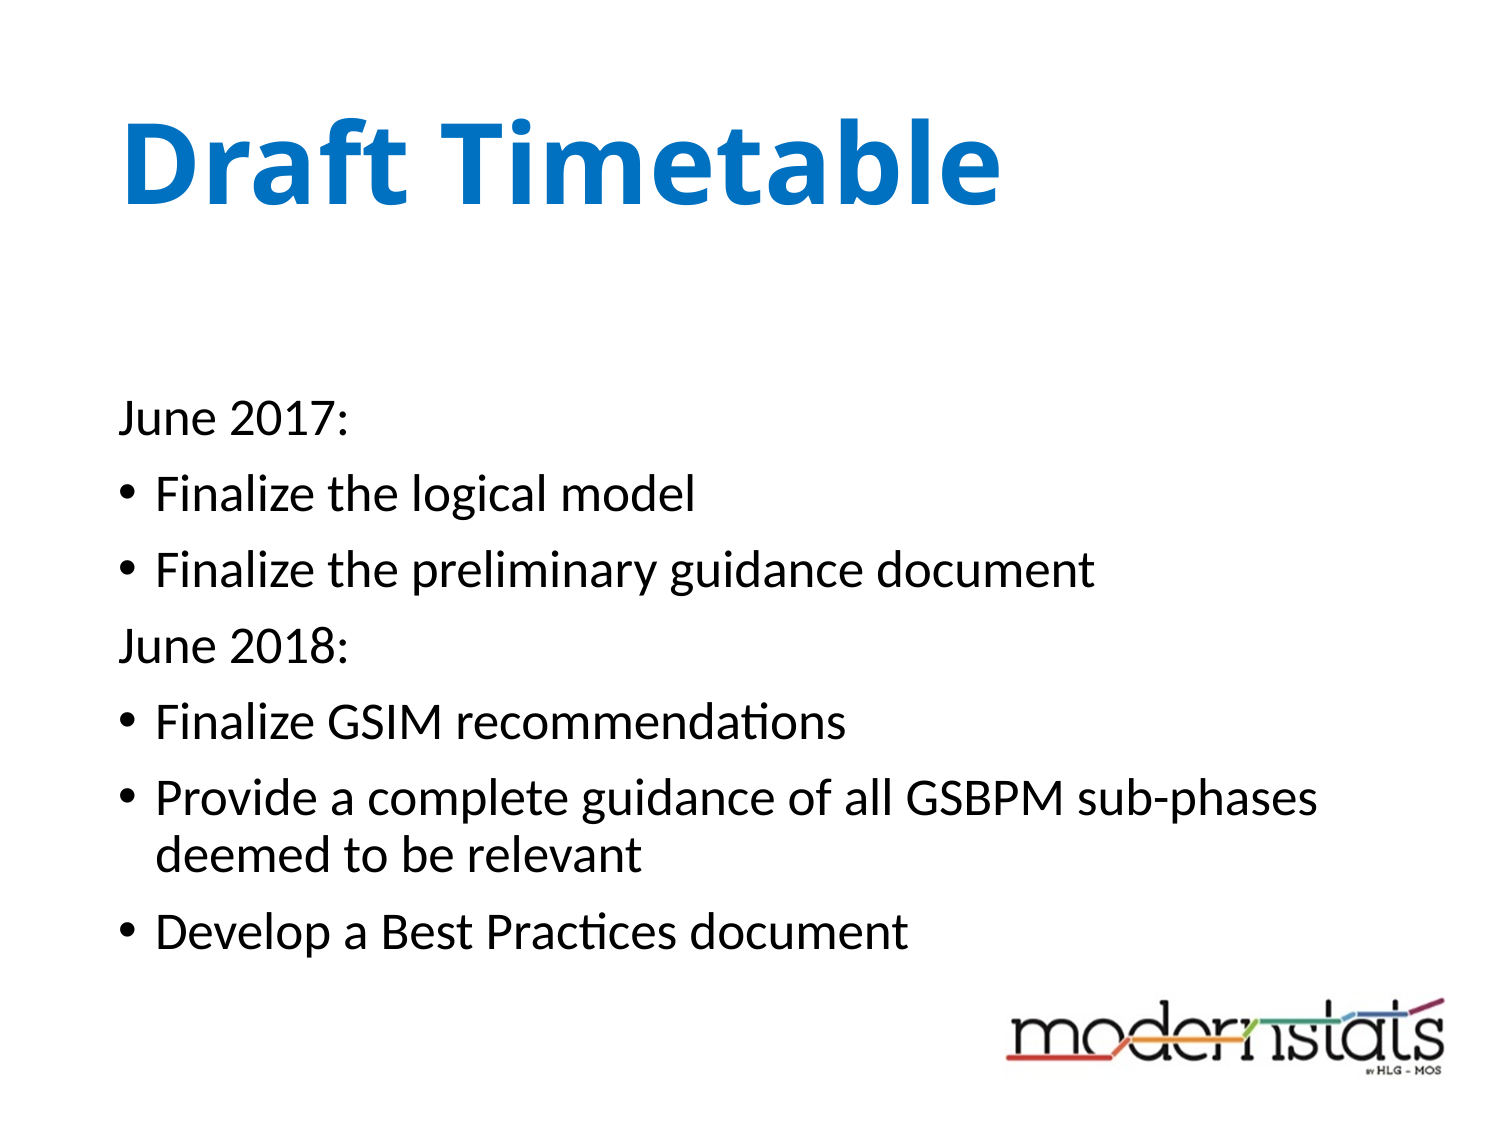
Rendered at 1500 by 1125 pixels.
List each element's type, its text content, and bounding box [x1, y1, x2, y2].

title Draft Timetable [103, 59, 1397, 278]
list June 2017: Finalize the logical model Finalize the preliminary guidance document June 2018: Finalize GSIM recommendations Provide a complete guidance of all GSBPM sub-phases deemed to be relevant Develop a Best Practices document [103, 299, 1397, 971]
picture [1005, 992, 1445, 1078]
